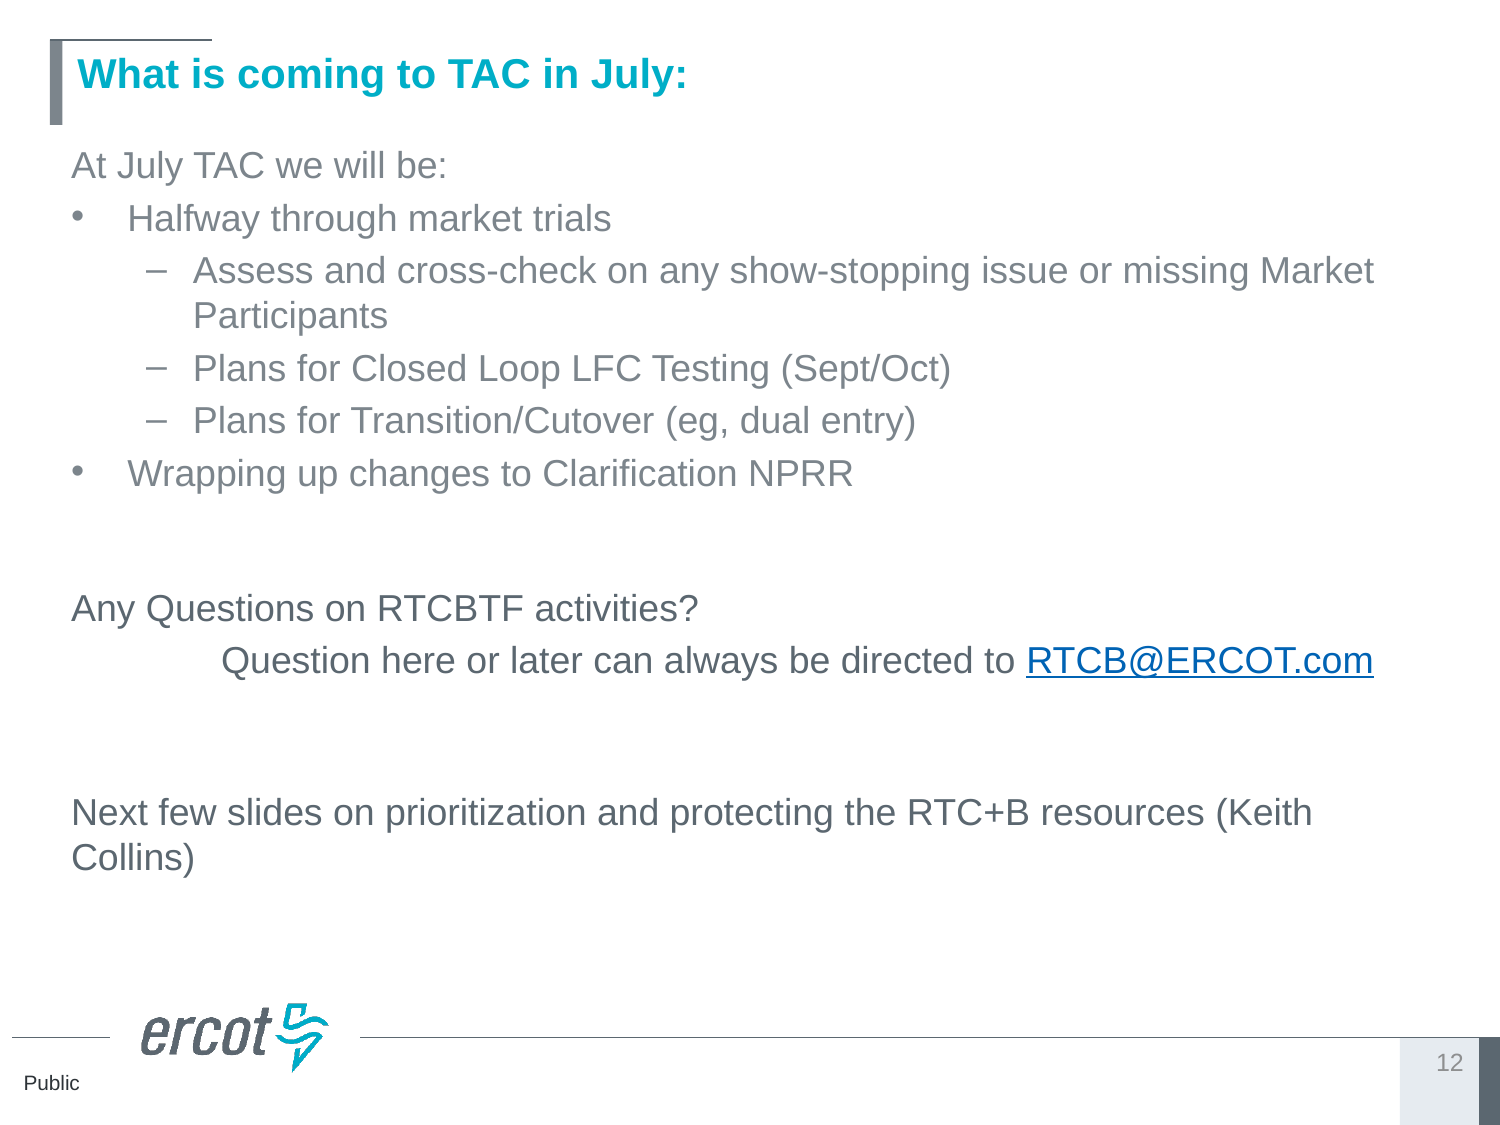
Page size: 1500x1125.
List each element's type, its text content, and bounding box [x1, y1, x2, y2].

title What is coming to TAC in July: [62, 39, 1450, 133]
picture [137, 999, 332, 1075]
list At July TAC we will be: Halfway through market trials Assess and cross-check on any show-stopping issue or missing Market Participants Plans for Closed Loop LFC Testing (Sept/Oct) Plans for Transition/Cutover (eg, dual entry) Wrapping up changes to Clarification NPRR Any Questions on RTCBTF activities? Question here or later can always be directed to RTCB@ERCOT.com Next few slides on prioritization and protecting the RTC+B resources (Keith Collins) [56, 133, 1457, 997]
